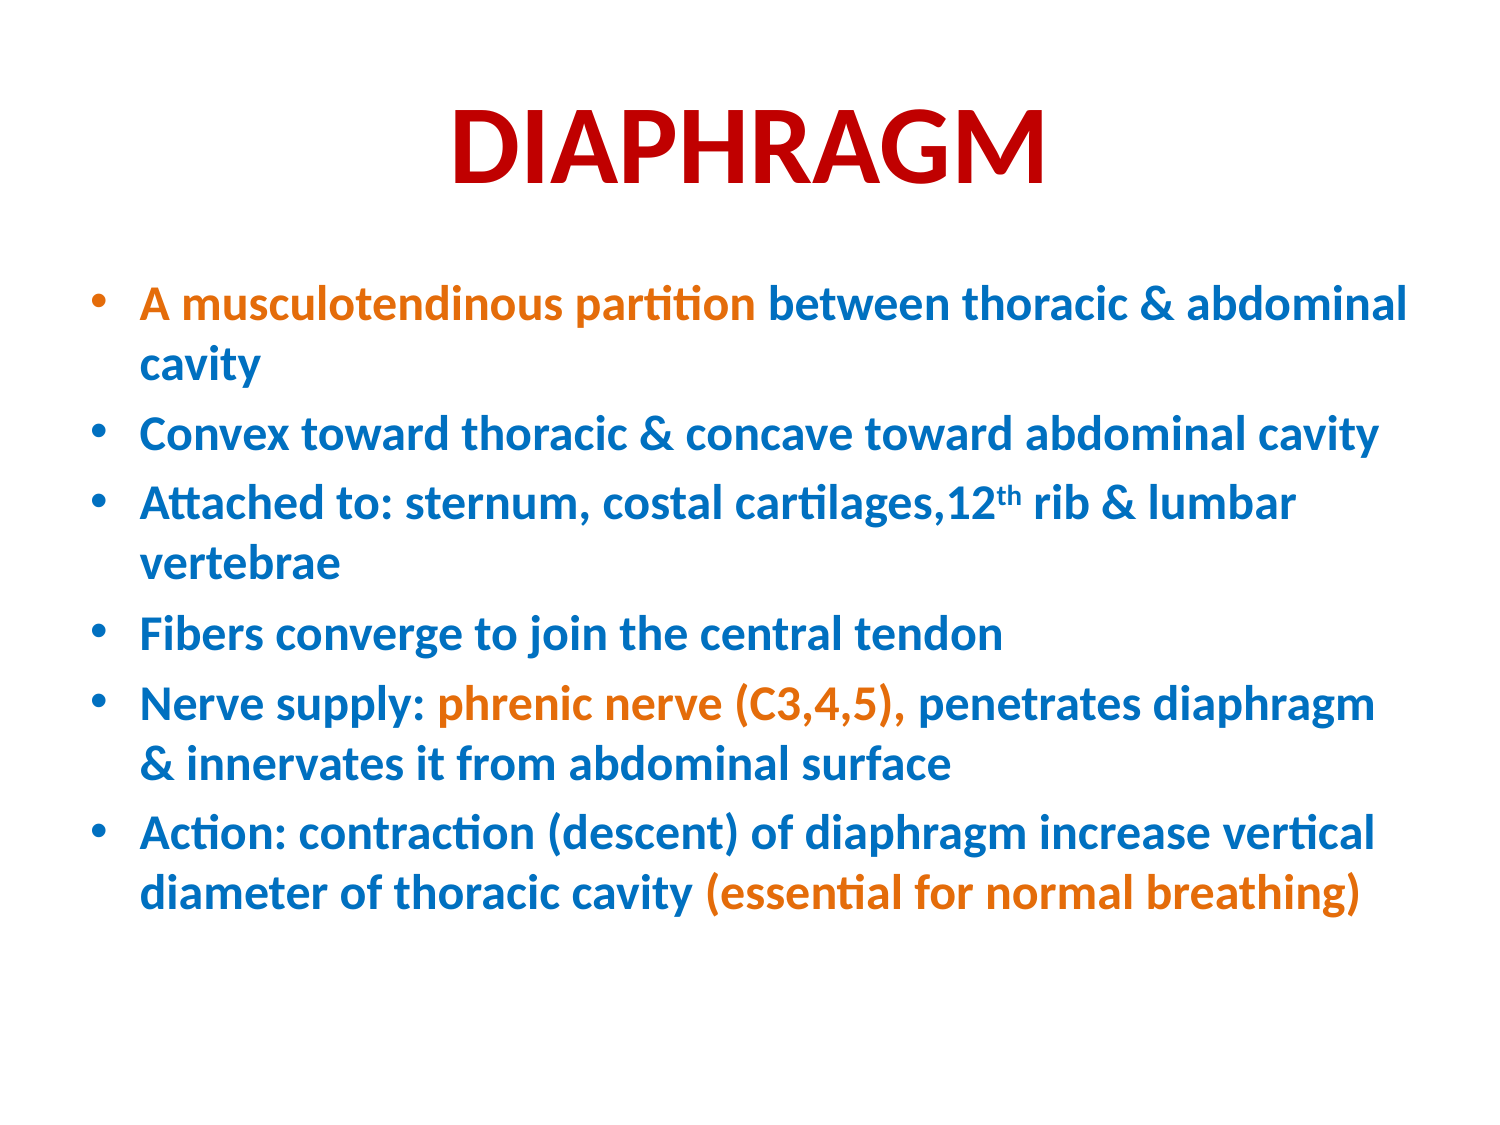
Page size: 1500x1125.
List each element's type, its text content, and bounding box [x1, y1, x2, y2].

list A musculotendinous partition between thoracic & abdominal cavity Convex toward thoracic & concave toward abdominal cavity Attached to: sternum, costal cartilages,12th rib & lumbar vertebrae Fibers converge to join the central tendon Nerve supply: phrenic nerve (C3,4,5), penetrates diaphragm & innervates it from abdominal surface Action: contraction (descent) of diaphragm increase vertical diameter of thoracic cavity (essential for normal breathing) [75, 262, 1425, 1005]
title DIAPHRAGM [75, 45, 1425, 233]
